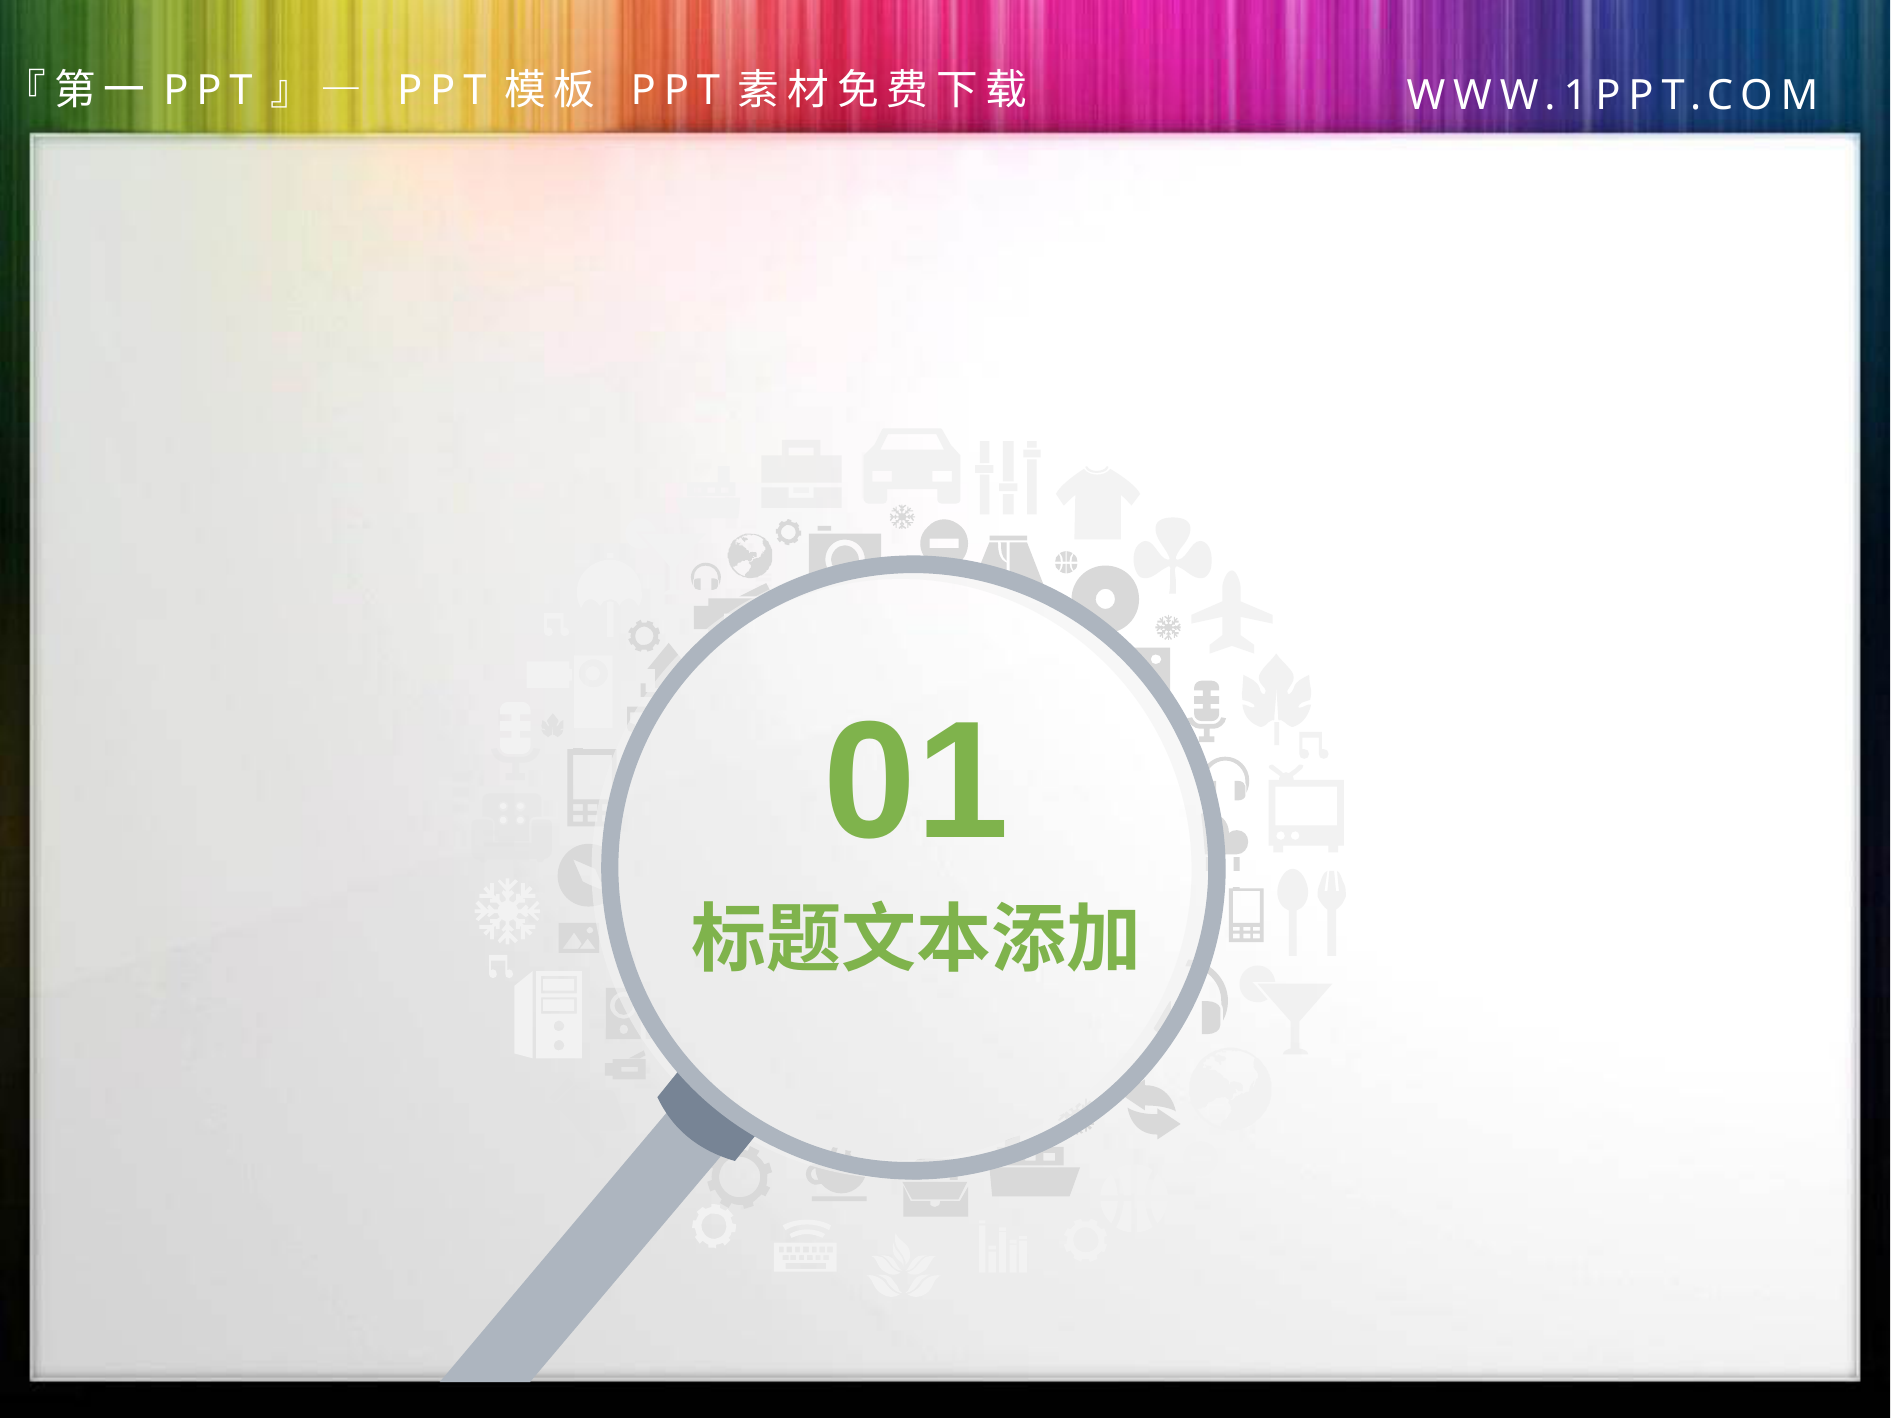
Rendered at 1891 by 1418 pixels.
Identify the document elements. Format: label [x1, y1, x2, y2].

text_box [557, 504, 1264, 553]
text_box [471, 428, 1347, 1299]
picture [0, 0, 1891, 1418]
text_box [439, 555, 1271, 1383]
